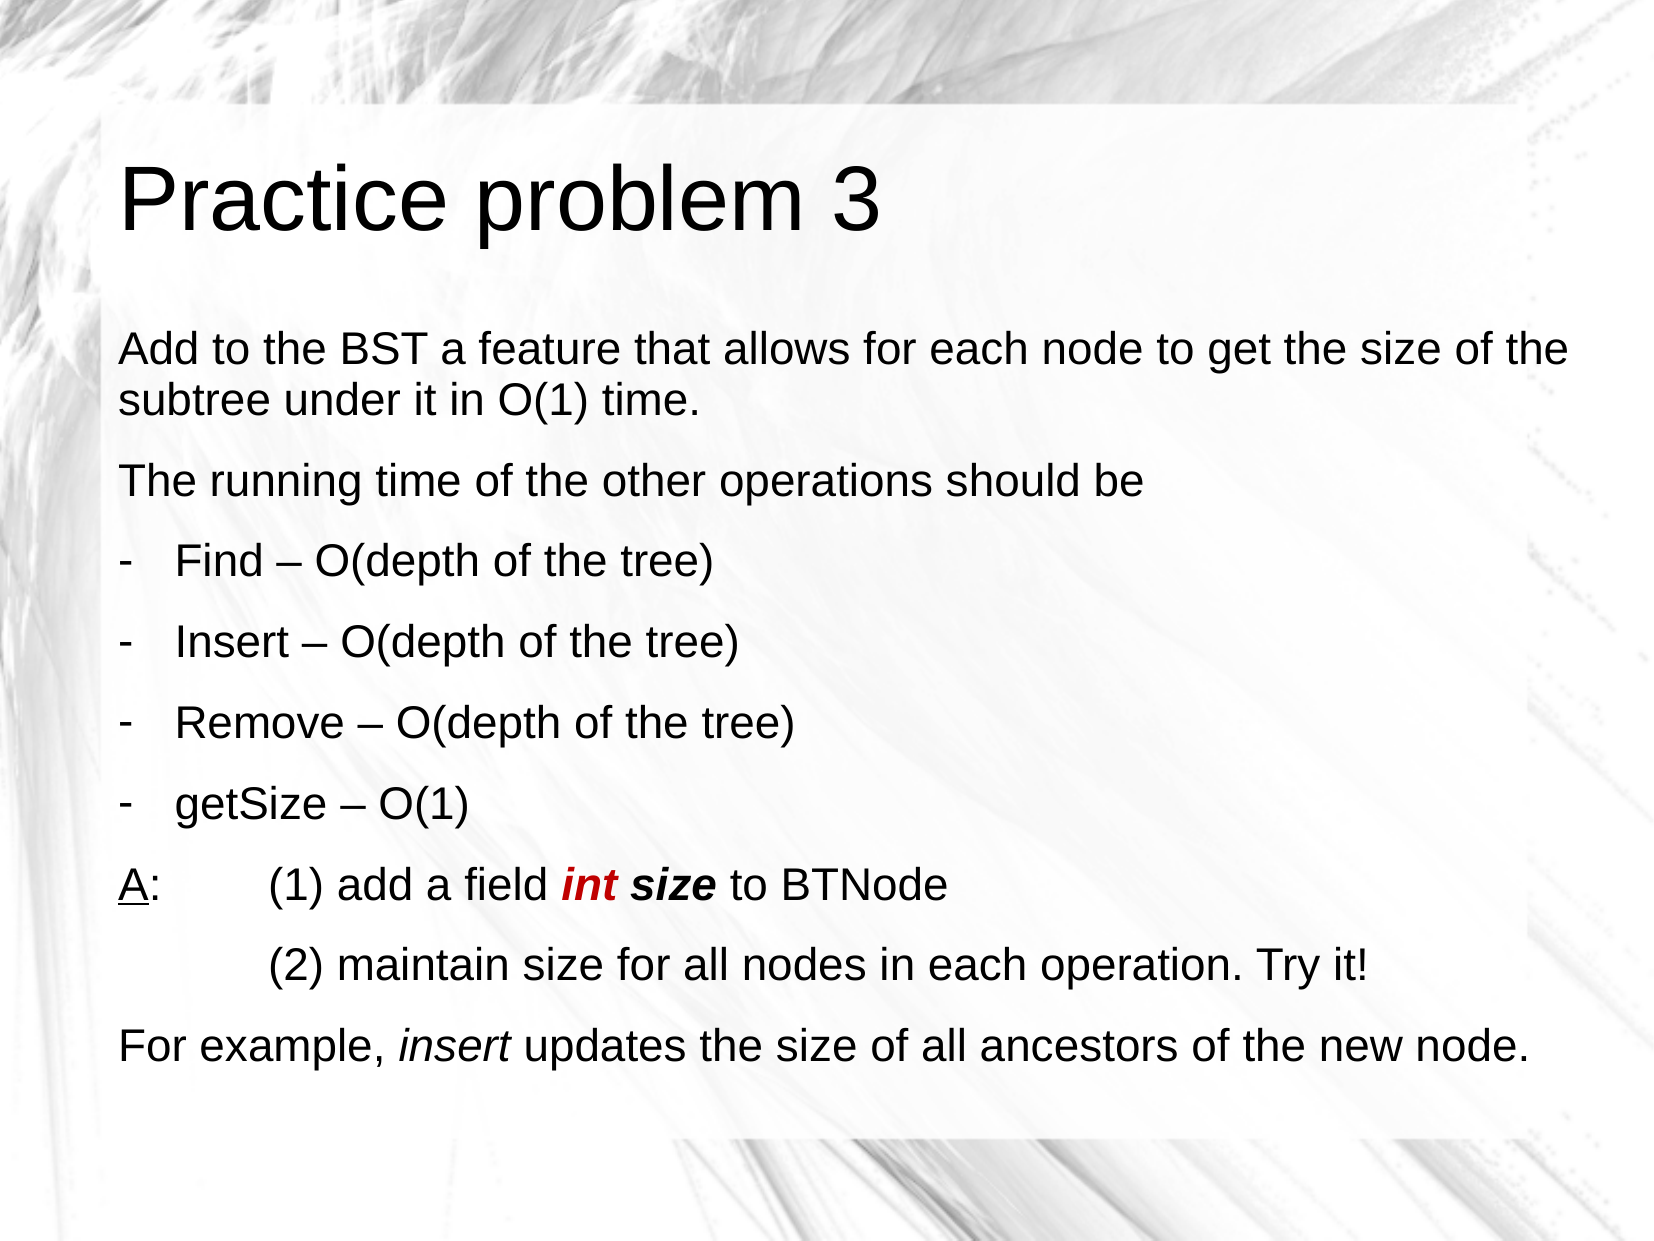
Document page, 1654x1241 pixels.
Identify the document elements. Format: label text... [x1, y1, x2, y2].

title Practice problem 3 [118, 93, 1506, 299]
picture [0, 0, 1654, 1241]
list Add to the BST a feature that allows for each node to get the size of the subtree under it in O(1) time. The running time of the other operations should be Find – O(depth of the tree) Insert – O(depth of the tree) Remove – O(depth of the tree) getSize – O(1) A: (1) add a field int size to BTNode (2) maintain size for all nodes in each operation. Try it! For example, insert updates the size of all ancestors of the new node. [118, 319, 1571, 1109]
